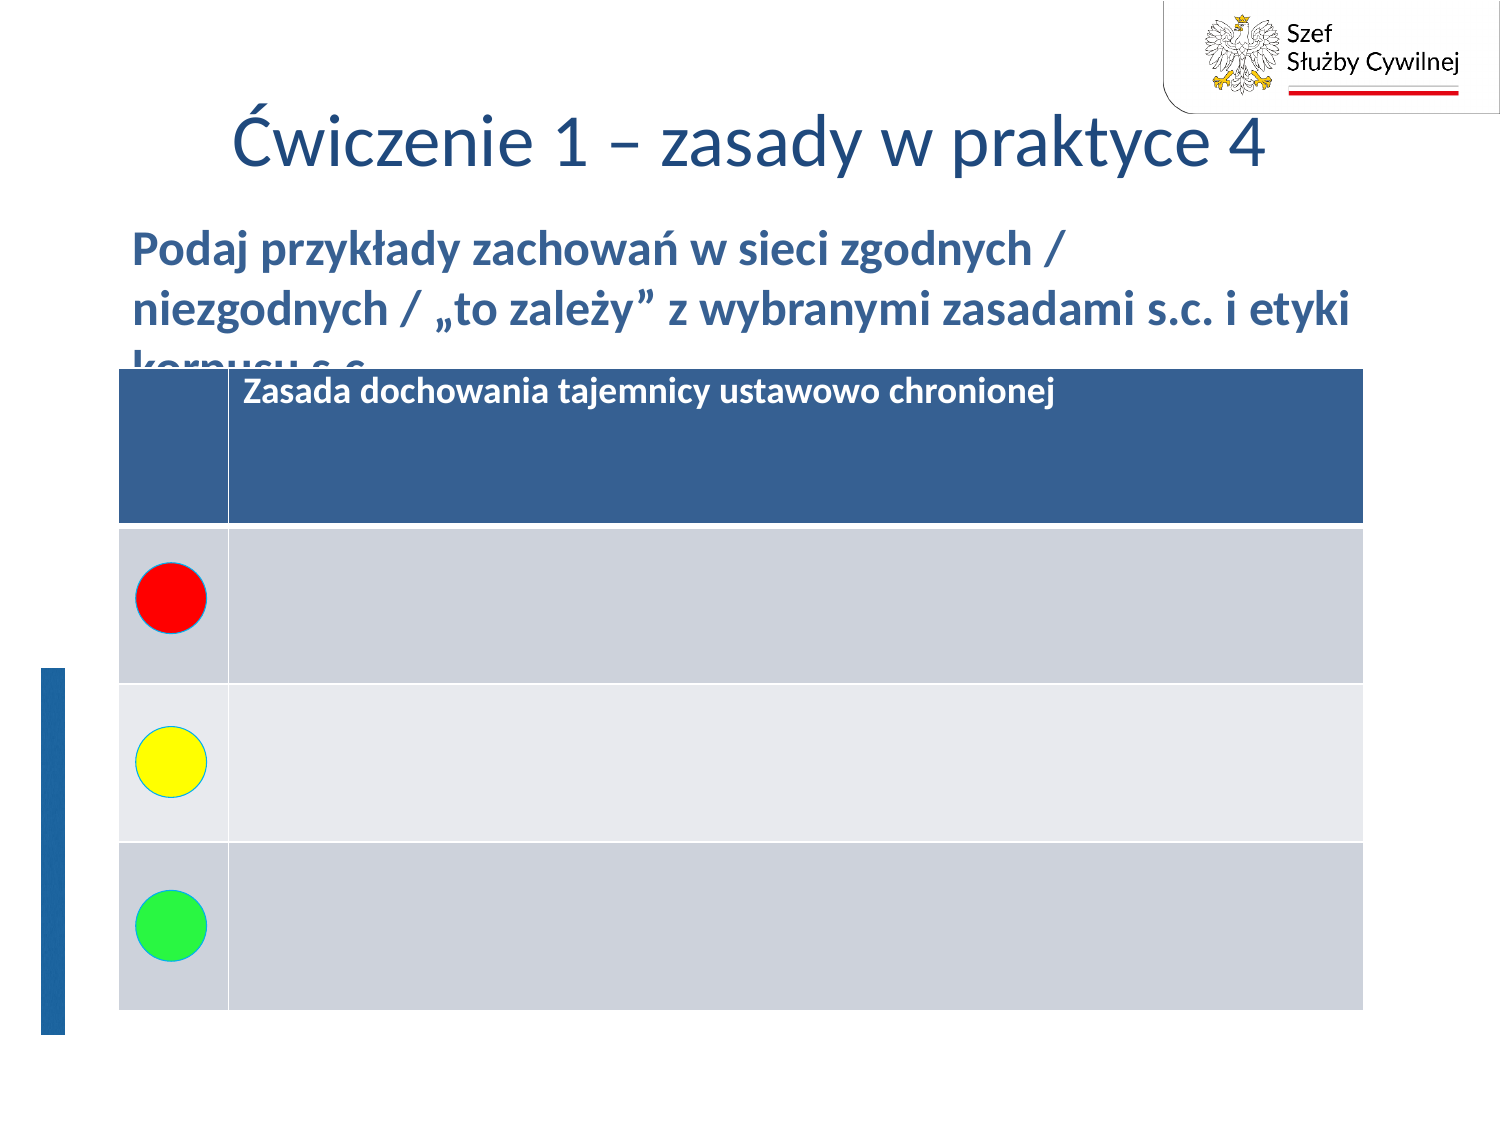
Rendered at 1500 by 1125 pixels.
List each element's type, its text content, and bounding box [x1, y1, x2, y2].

table_cell [119, 685, 228, 841]
picture [1163, 0, 1500, 114]
table_cell [229, 529, 1363, 683]
text_box [133, 724, 209, 800]
table_cell [229, 843, 1363, 1010]
table_cell [119, 529, 228, 683]
text_box [133, 560, 209, 636]
table_header Zasada dochowania tajemnicy ustawowo chronionej [229, 369, 1363, 523]
picture [41, 668, 65, 1035]
table_cell [119, 843, 228, 1010]
title Ćwiczenie 1 – zasady w praktyce 4 [100, 83, 1400, 209]
table_cell [229, 685, 1363, 841]
text_box Podaj przykłady zachowań w sieci zgodnych / niezgodnych / „to zależy” z wybranymi zasadami s.c. i etyki korpusu s.c. [117, 208, 1382, 403]
text_box [133, 888, 209, 964]
table_header [119, 369, 228, 523]
